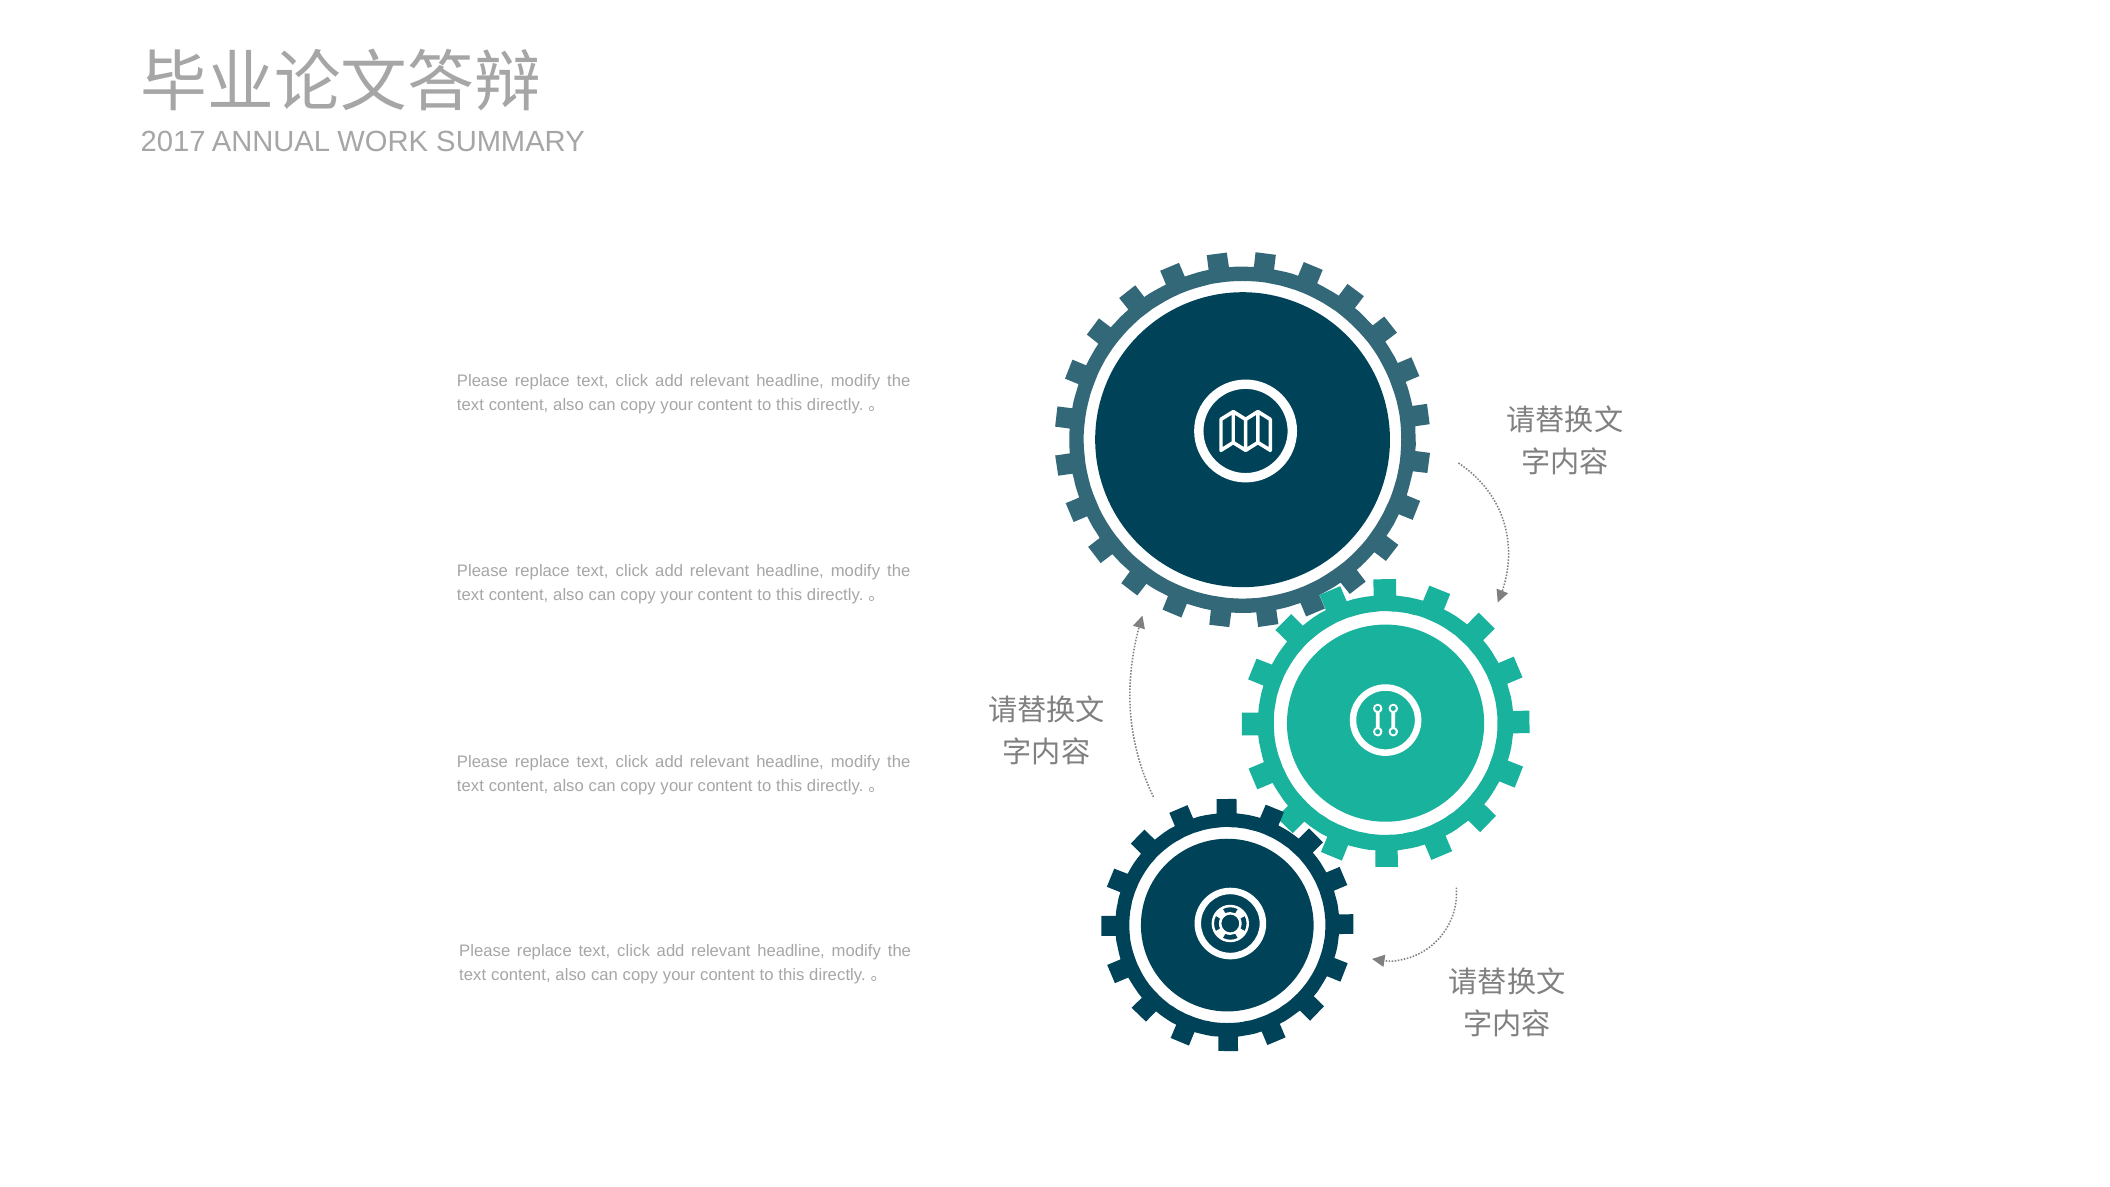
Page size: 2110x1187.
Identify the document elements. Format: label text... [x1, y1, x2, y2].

text_box Please replace text, click add relevant headline, modify the text content, also can copy your content to this directly.。 [439, 357, 929, 446]
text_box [1349, 684, 1422, 756]
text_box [896, 368, 1669, 902]
text_box Please replace text, click add relevant headline, modify the text content, also can copy your content to this directly.。 [444, 928, 939, 991]
text_box 毕业论文答辩 [140, 38, 789, 119]
text_box 2017 ANNUAL WORK SUMMARY [140, 122, 602, 158]
text_box Please replace text, click add relevant headline, modify the text content, also can copy your content to this directly.。 [439, 737, 896, 827]
text_box Please replace text, click add relevant headline, modify the text content, also can copy your content to this directly.。 [439, 547, 896, 636]
text_box 请替换文字内容 [1425, 947, 1589, 1032]
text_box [1194, 887, 1267, 960]
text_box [1194, 379, 1298, 483]
